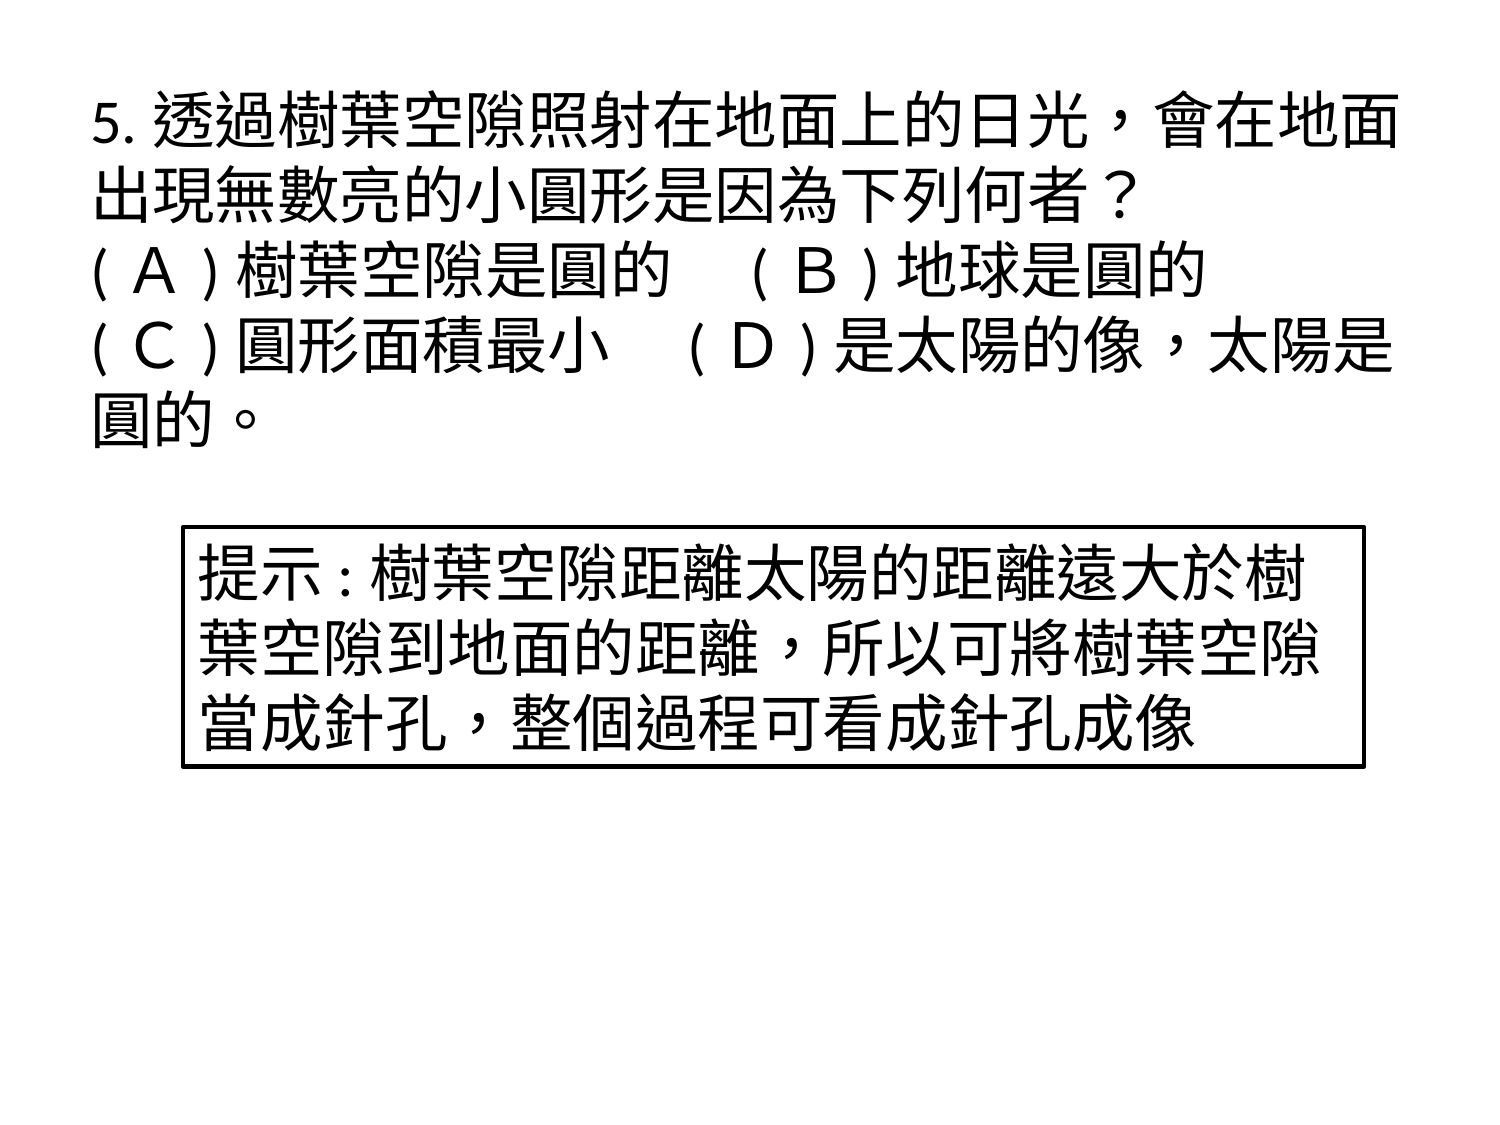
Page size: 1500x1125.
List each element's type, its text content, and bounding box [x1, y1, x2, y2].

text_box 提示:樹葉空隙距離太陽的距離遠大於樹葉空隙到地面的距離，所以可將樹葉空隙當成針孔，整個過程可看成針孔成像 [181, 525, 1366, 769]
title 5.透過樹葉空隙照射在地面上的日光，會在地面出現無數亮的小圓形是因為下列何者？ (Ａ)樹葉空隙是圓的 (Ｂ)地球是圓的 (Ｃ)圓形面積最小 (Ｄ)是太陽的像，太陽是圓的。 [75, 45, 1425, 492]
